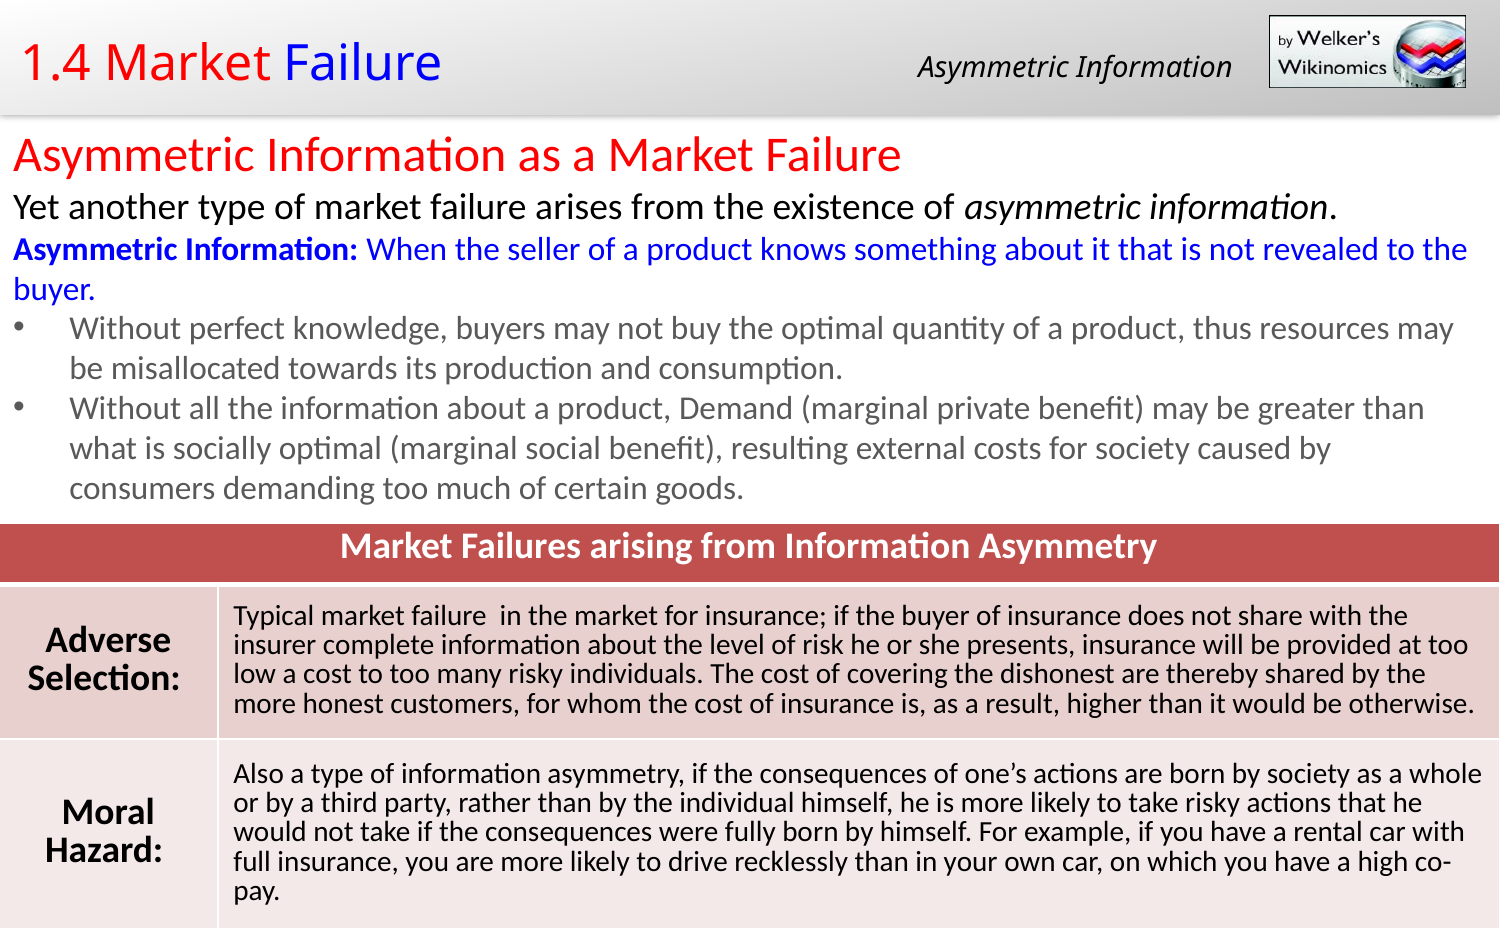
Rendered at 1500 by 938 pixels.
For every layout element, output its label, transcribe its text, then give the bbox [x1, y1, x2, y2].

table_cell Also a type of information asymmetry, if the consequences of one’s actions are born by society as a whole or by a third party, rather than by the individual himself, he is more likely to take risky actions that he would not take if the consequences were fully born by himself. For example, if you have a rental car with full insurance, you are more likely to drive recklessly than in your own car, on which you have a high co-pay. [219, 740, 1499, 928]
text_box Asymmetric Information as a Market Failure Yet another type of market failure arises from the existence of asymmetric information. Asymmetric Information: When the seller of a product knows something about it that is not revealed to the buyer. Without perfect knowledge, buyers may not buy the optimal quantity of a product, thus resources may be misallocated towards its production and consumption. Without all the information about a product, Demand (marginal private benefit) may be greater than what is socially optimal (marginal social benefit), resulting external costs for society caused by consumers demanding too much of certain goods. [0, 123, 1500, 514]
table_cell Adverse Selection: [0, 587, 217, 738]
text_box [0, 0, 1500, 115]
table_cell Moral Hazard: [0, 740, 217, 928]
table_cell Typical market failure in the market for insurance; if the buyer of insurance does not share with the insurer complete information about the level of risk he or she presents, insurance will be provided at too low a cost to too many risky individuals. The cost of covering the dishonest are thereby shared by the more honest customers, for whom the cost of insurance is, as a result, higher than it would be otherwise. [219, 587, 1499, 738]
table_header Market Failures arising from Information Asymmetry [0, 524, 1499, 582]
